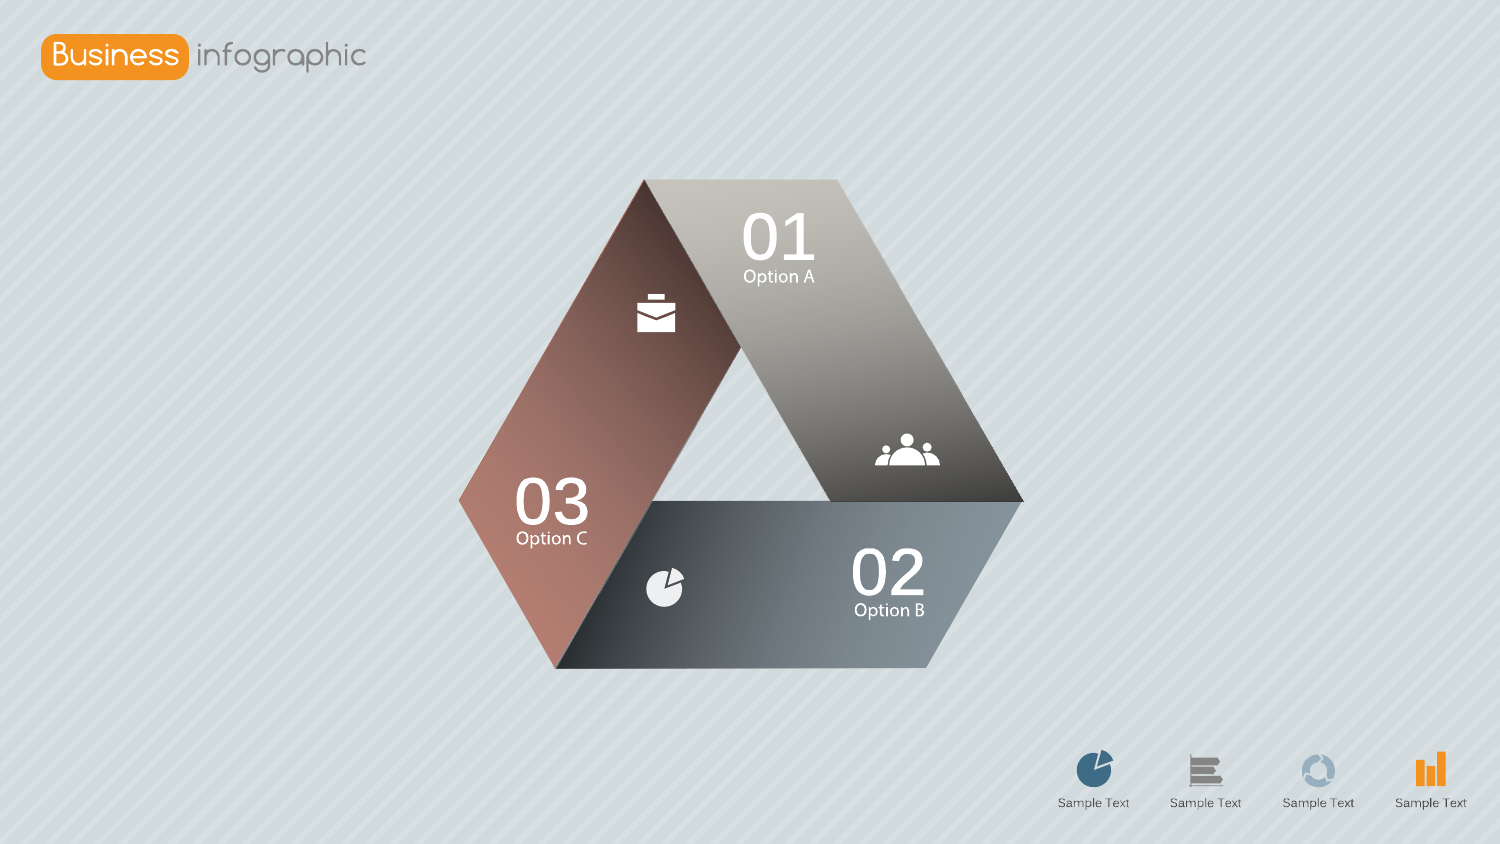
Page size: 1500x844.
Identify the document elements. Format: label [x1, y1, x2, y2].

text_box [458, 106, 1023, 669]
